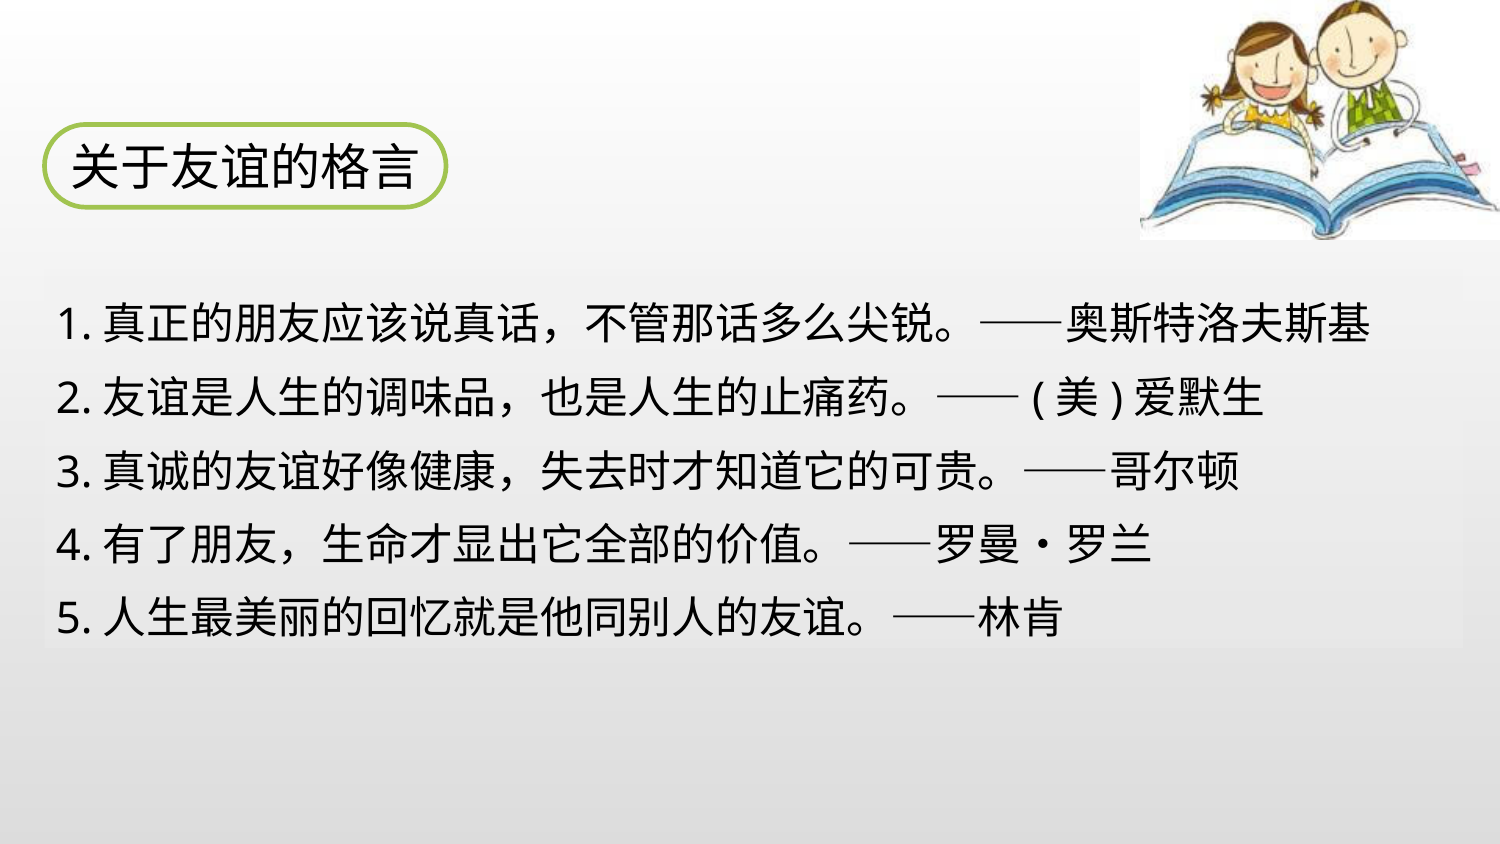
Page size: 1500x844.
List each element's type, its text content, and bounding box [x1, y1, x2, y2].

picture [1140, 0, 1500, 240]
text_box 1.真正的朋友应该说真话，不管那话多么尖锐。——奥斯特洛夫斯基 2.友谊是人生的调味品，也是人生的止痛药。——(美)爱默生 3.真诚的友谊好像健康，失去时才知道它的可贵。——哥尔顿 4.有了朋友，生命才显出它全部的价值。——罗曼•罗兰 5.人生最美丽的回忆就是他同别人的友谊。——林肯 [44, 269, 1463, 649]
text_box 关于友谊的格言 [43, 123, 448, 209]
